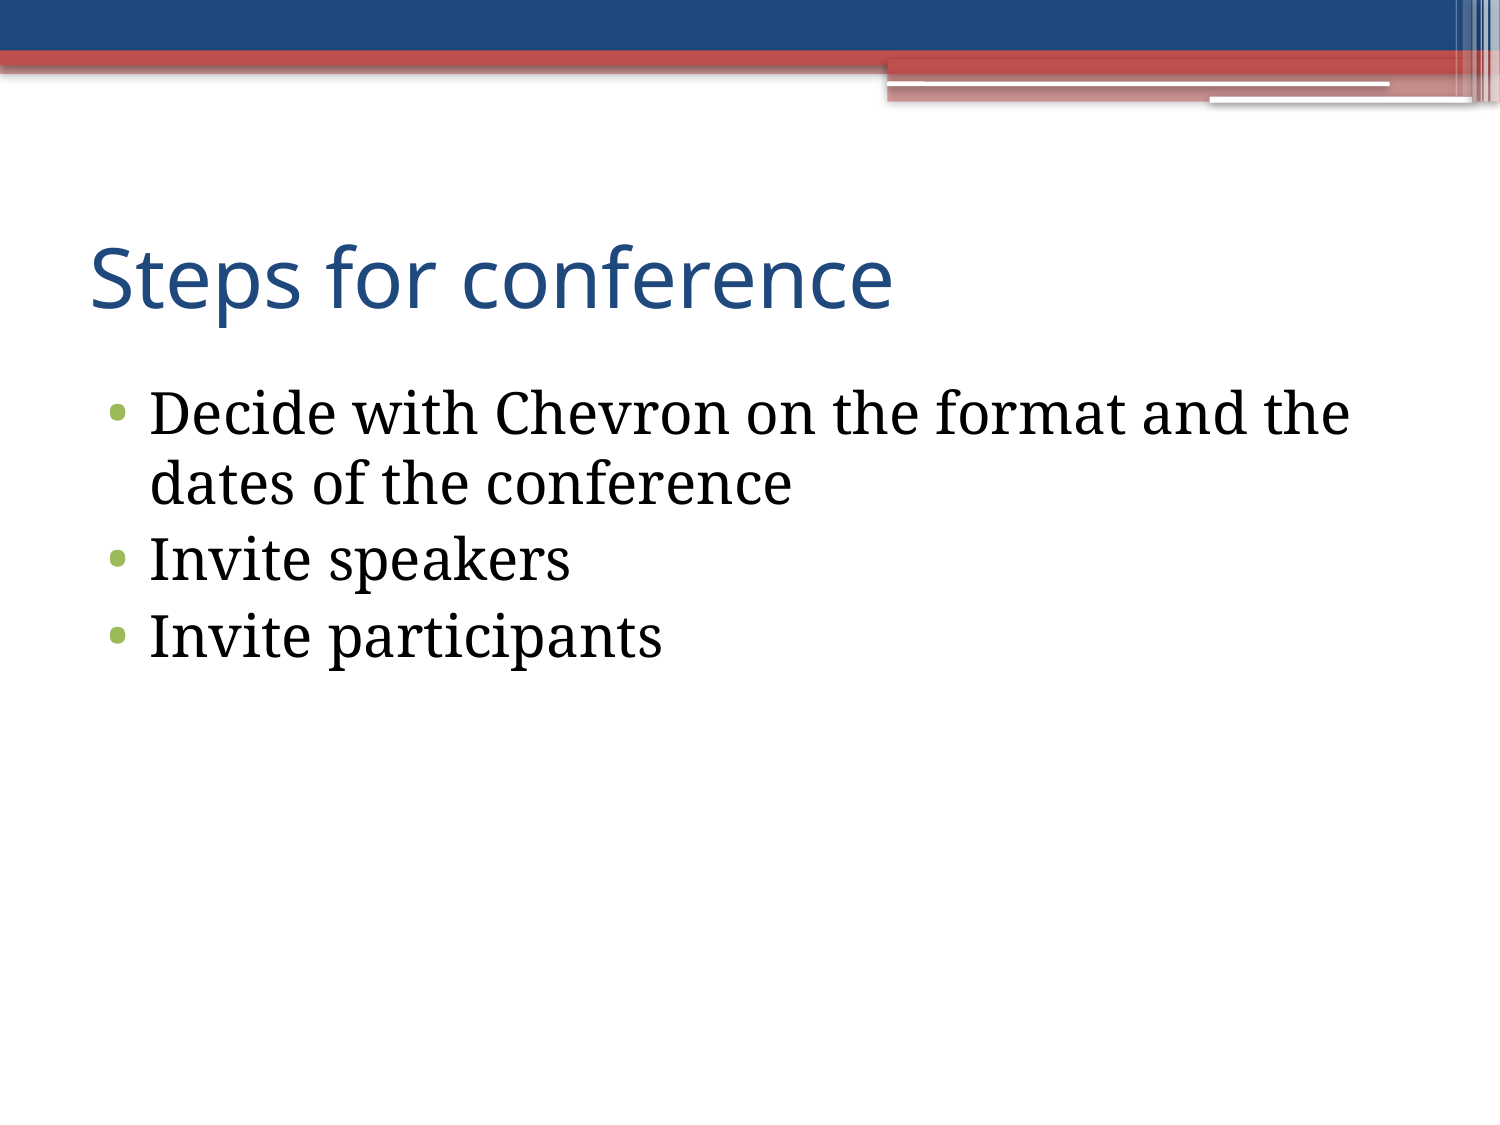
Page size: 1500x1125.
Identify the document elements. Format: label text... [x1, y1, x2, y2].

list Decide with Chevron on the format and the dates of the conference Invite speakers Invite participants [75, 368, 1425, 1079]
title Steps for conference [75, 187, 1425, 363]
